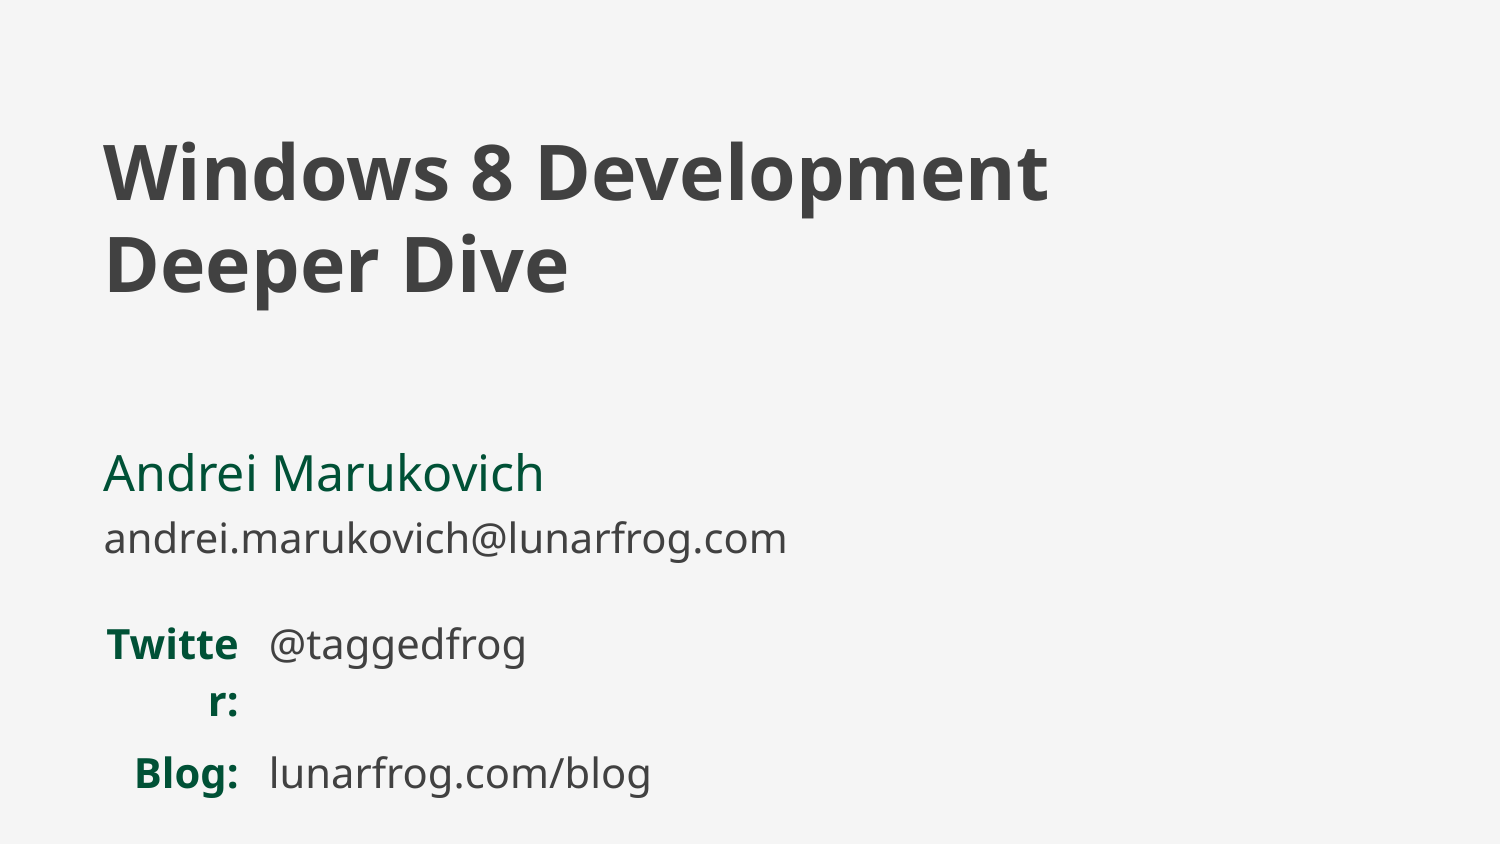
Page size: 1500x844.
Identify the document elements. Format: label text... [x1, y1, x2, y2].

subtitle Andrei Marukovich andrei.marukovich@lunarfrog.com [88, 433, 1434, 576]
title Windows 8 Development Deeper Dive [88, 114, 1435, 316]
table_cell Blog: [89, 736, 254, 808]
table_cell lunarfrog.com/blog [254, 736, 738, 808]
table_header Twitter: [89, 607, 254, 736]
table_header @taggedfrog [254, 607, 738, 736]
